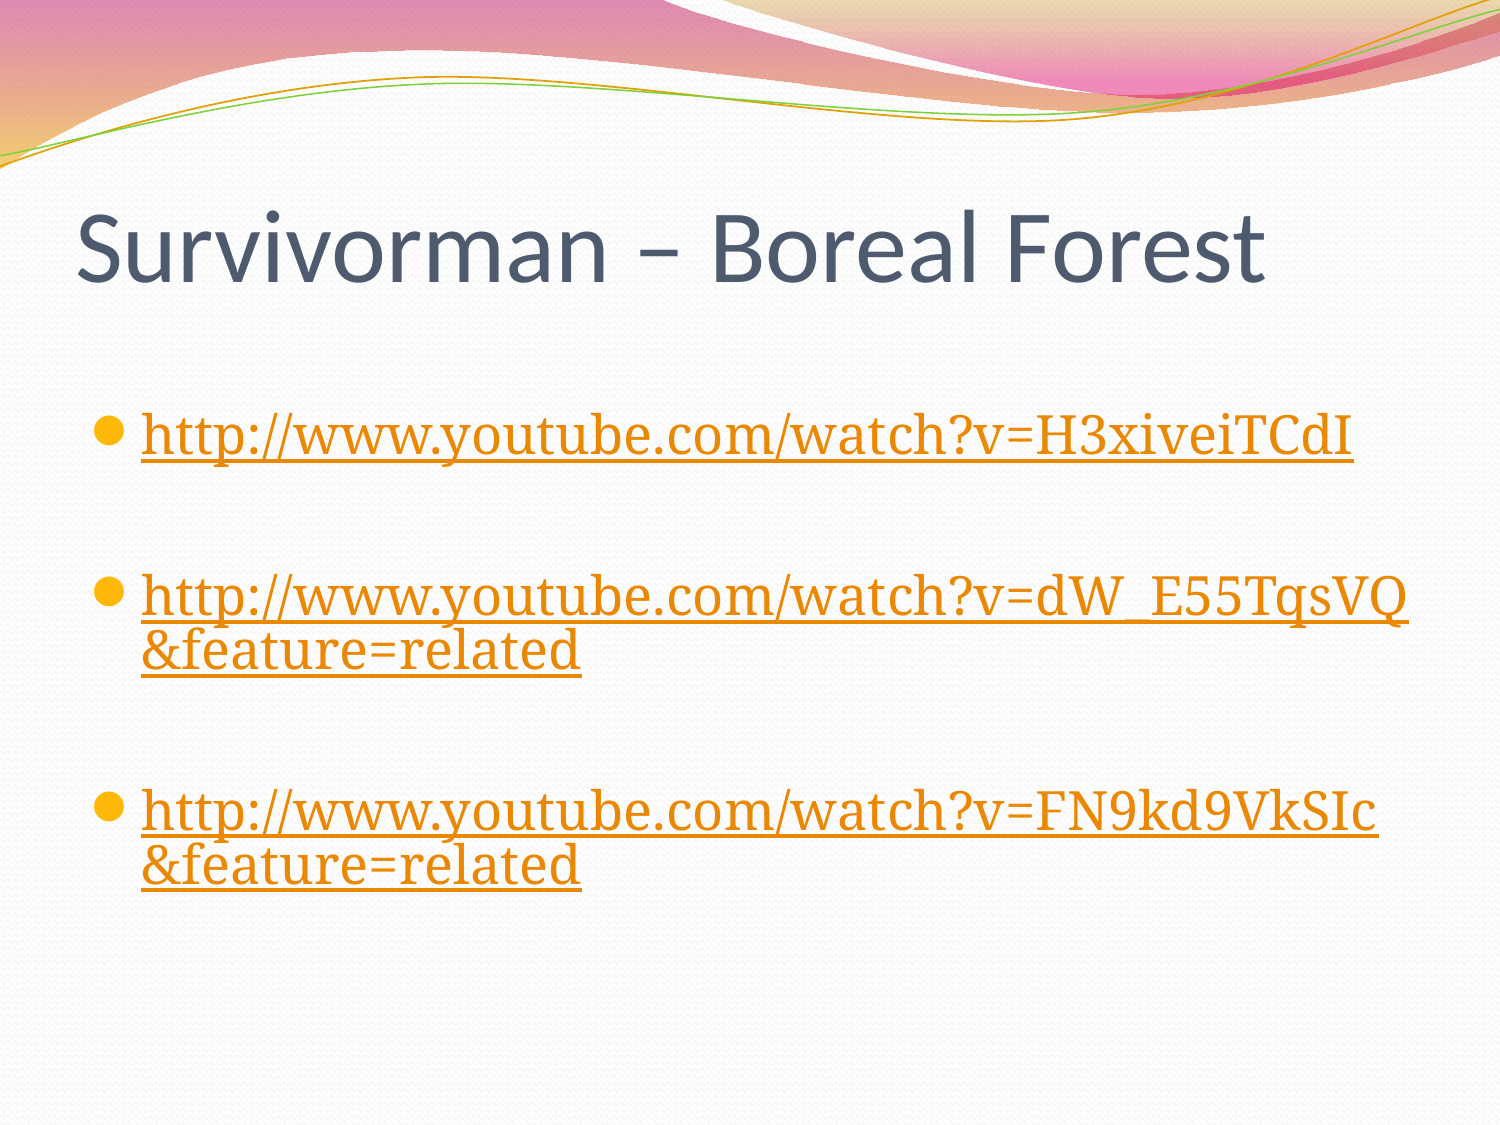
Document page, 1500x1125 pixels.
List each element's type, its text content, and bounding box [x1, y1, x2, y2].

title Survivorman – Boreal Forest [75, 115, 1425, 303]
list http://www.youtube.com/watch?v=H3xiveiTCdI http://www.youtube.com/watch?v=dW_E55TqsVQ&feature=related http://www.youtube.com/watch?v=FN9kd9VkSIc&feature=related [75, 317, 1425, 1038]
